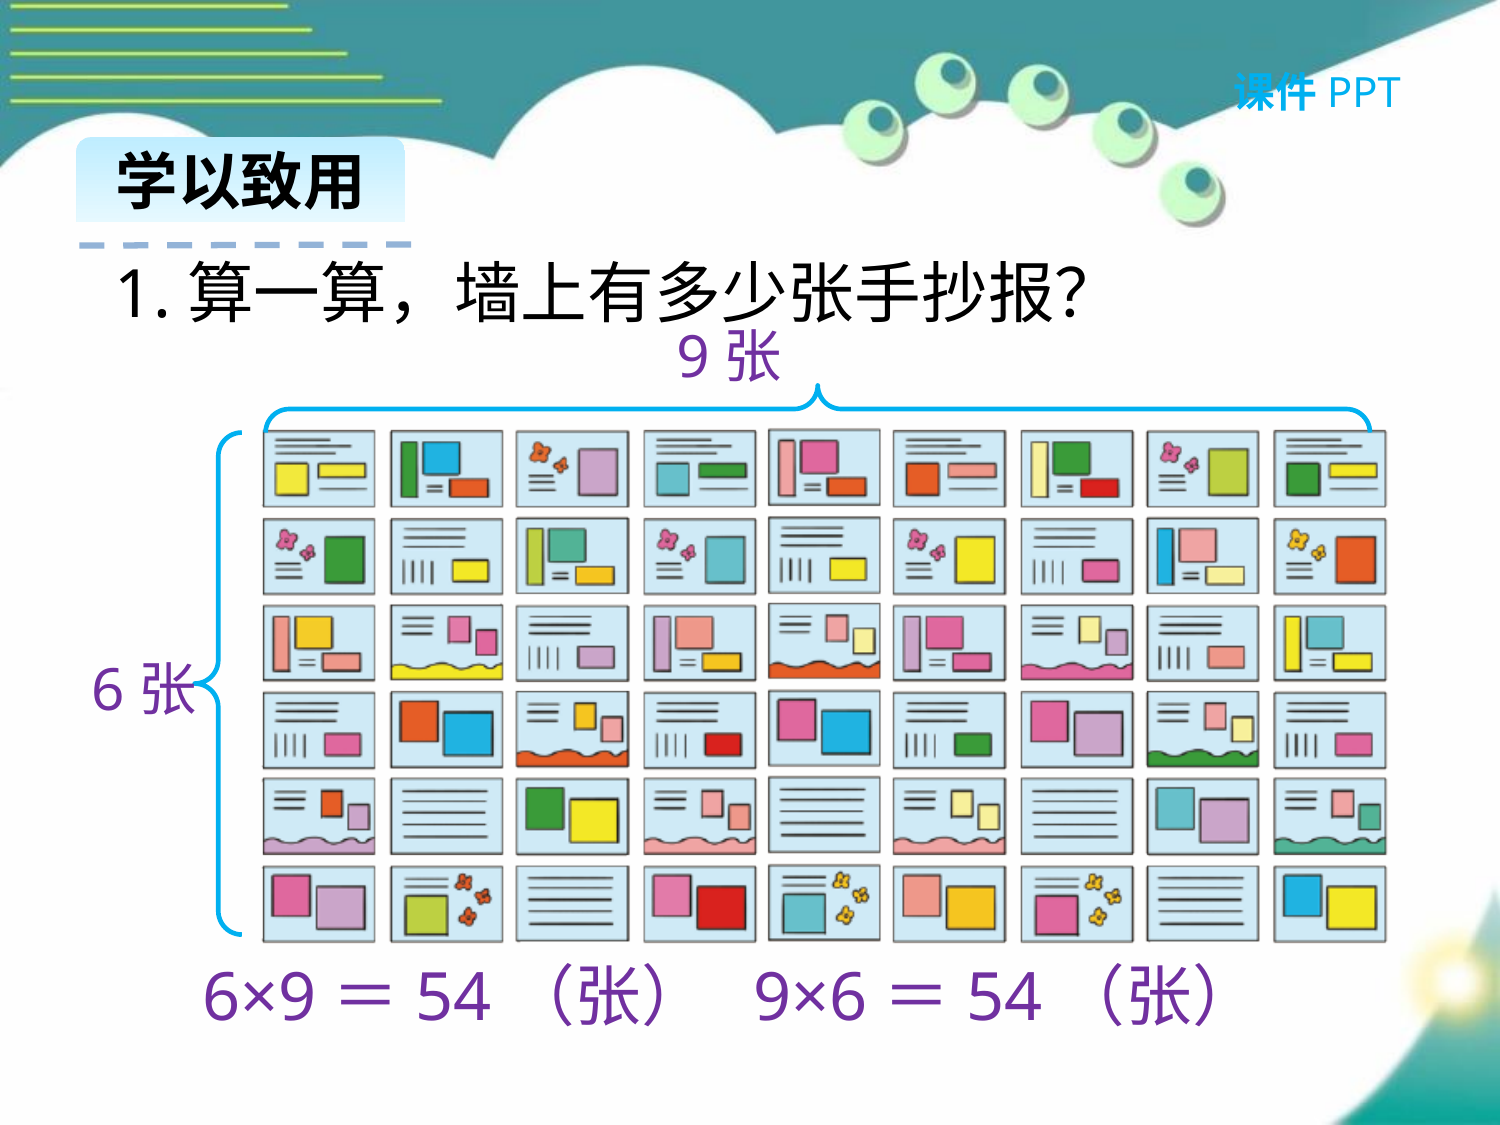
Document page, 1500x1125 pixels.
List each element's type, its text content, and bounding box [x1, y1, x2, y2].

text_box 1.算一算，墙上有多少张手抄报？ [100, 243, 1336, 339]
text_box 6×9＝54（张） [187, 946, 738, 1041]
picture [0, 0, 1500, 1125]
text_box 6张 [76, 645, 229, 730]
text_box [217, 431, 242, 936]
text_box [269, 384, 1367, 419]
text_box 9×6＝54（张） [738, 965, 1290, 1041]
text_box 9张 [661, 311, 814, 397]
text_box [76, 136, 420, 246]
text_box 课件PPT [1218, 58, 1418, 124]
